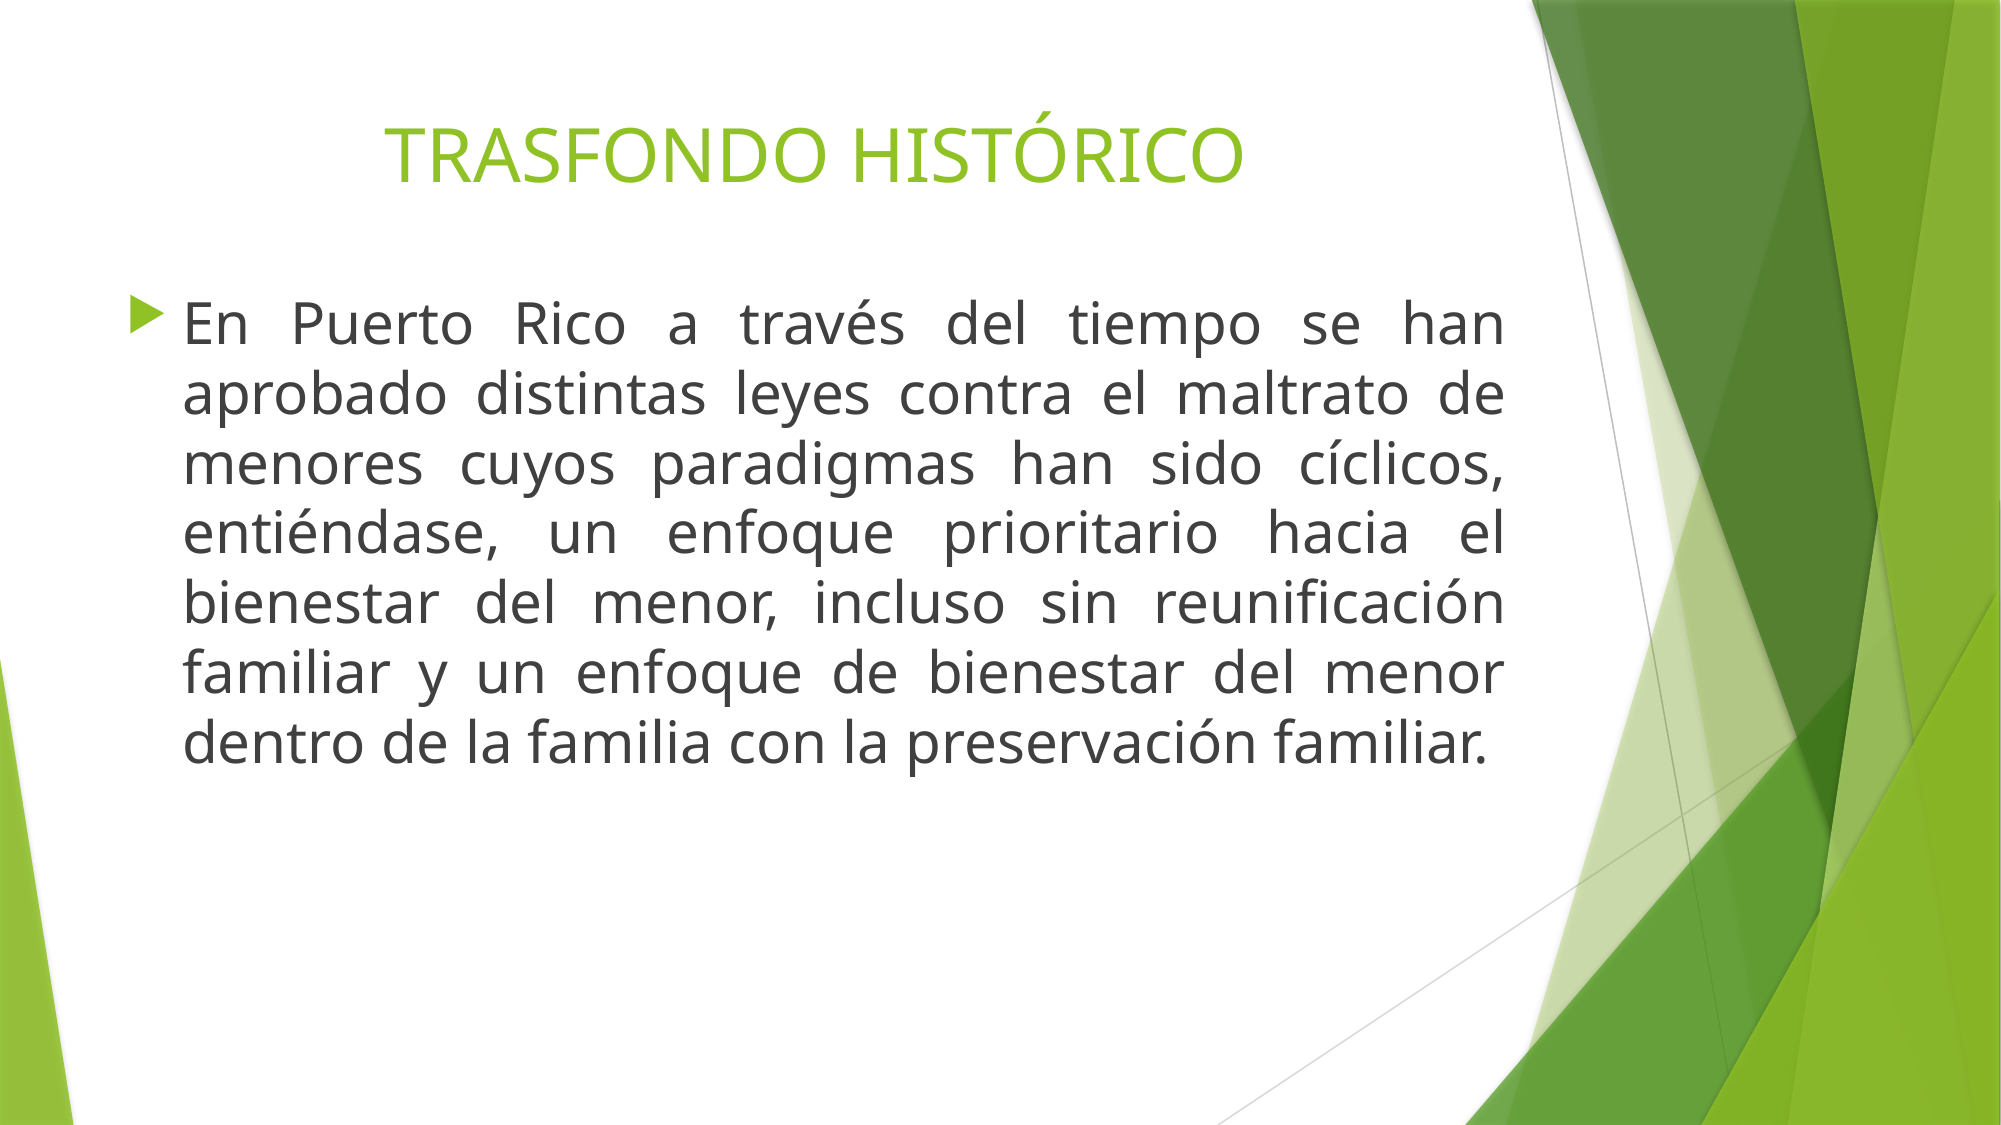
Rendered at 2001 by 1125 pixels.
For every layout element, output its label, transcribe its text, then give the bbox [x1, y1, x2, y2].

title TRASFONDO HISTÓRICO [111, 99, 1522, 261]
list En Puerto Rico a través del tiempo se han aprobado distintas leyes contra el maltrato de menores cuyos paradigmas han sido cíclicos, entiéndase, un enfoque prioritario hacia el bienestar del menor, incluso sin reunificación familiar y un enfoque de bienestar del menor dentro de la familia con la preservación familiar. [111, 278, 1522, 992]
